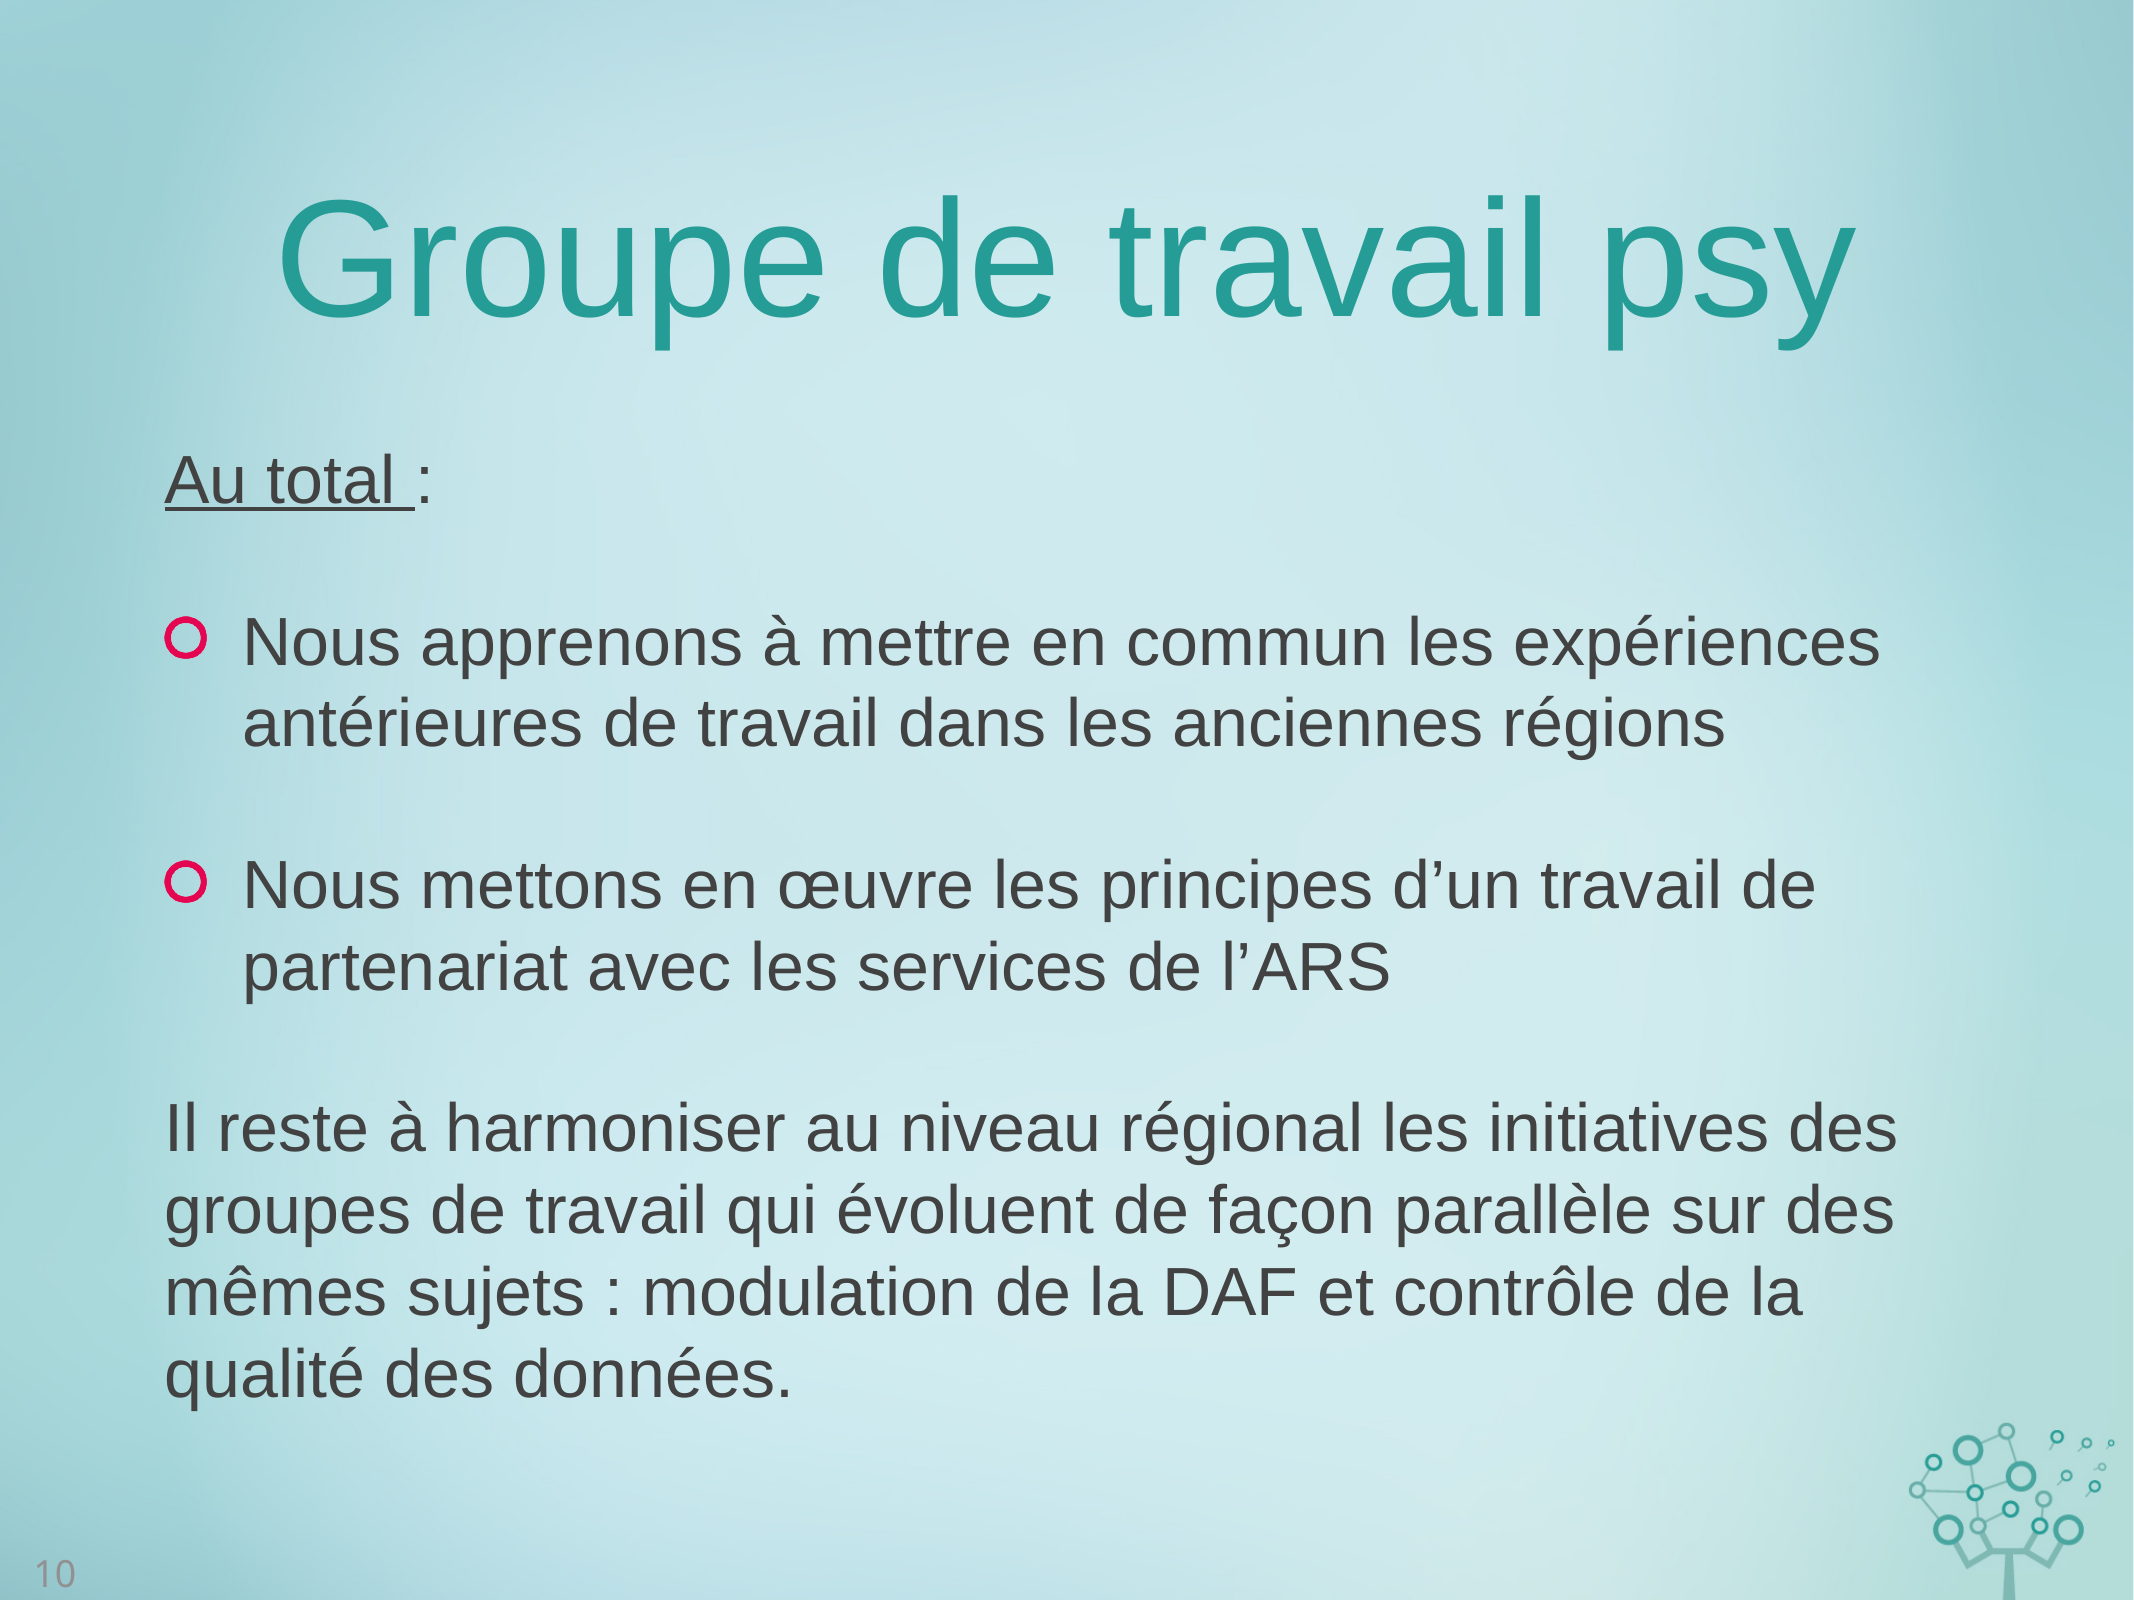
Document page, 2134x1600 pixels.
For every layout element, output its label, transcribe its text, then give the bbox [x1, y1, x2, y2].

picture [0, 0, 2134, 1600]
title Groupe de travail psy [155, 72, 1978, 428]
slide_number 10 [17, 1541, 93, 1600]
list Au total : Nous apprenons à mettre en commun les expériences antérieures de travail dans les anciennes régions Nous mettons en œuvre les principes d’un travail de partenariat avec les services de l’ARS Il reste à harmoniser au niveau régional les initiatives des groupes de travail qui évoluent de façon parallèle sur des mêmes sujets : modulation de la DAF et contrôle de la qualité des données. [155, 426, 1965, 1427]
